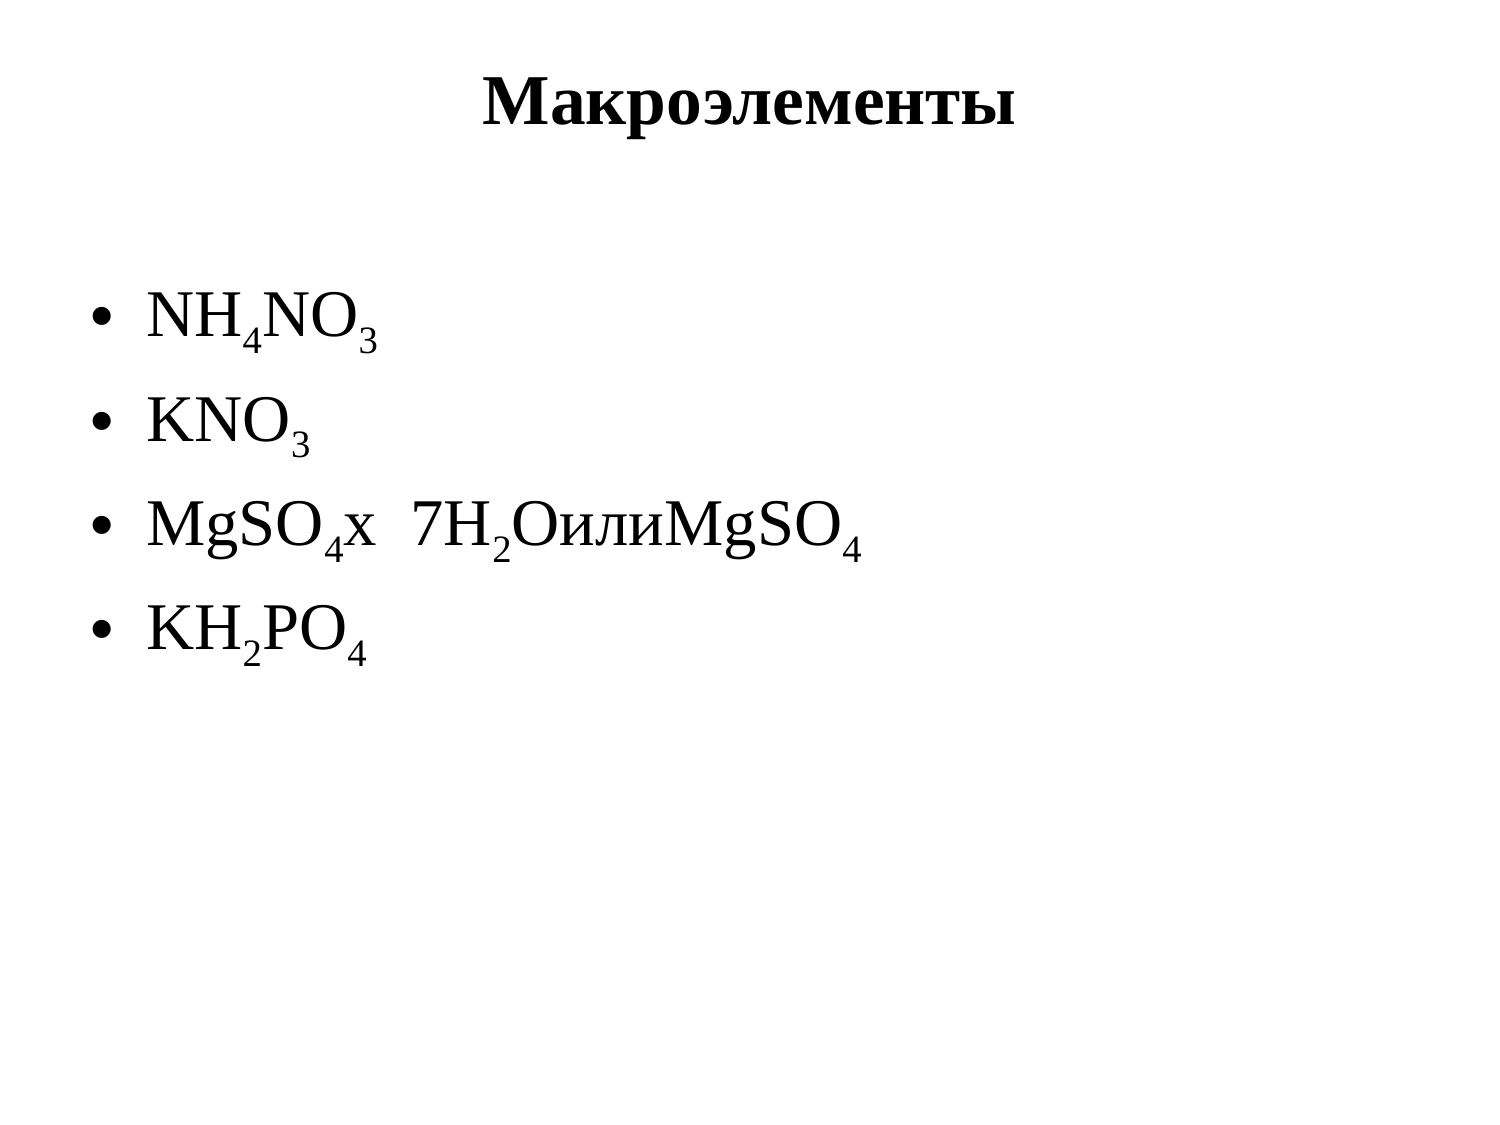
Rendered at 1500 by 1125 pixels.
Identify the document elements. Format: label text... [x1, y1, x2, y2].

list NH4NO3 KNO3 MgSO4х 7H2OилиMgSO4 KH2PO4 [75, 262, 1425, 1005]
title Макроэлементы [75, 45, 1425, 233]
